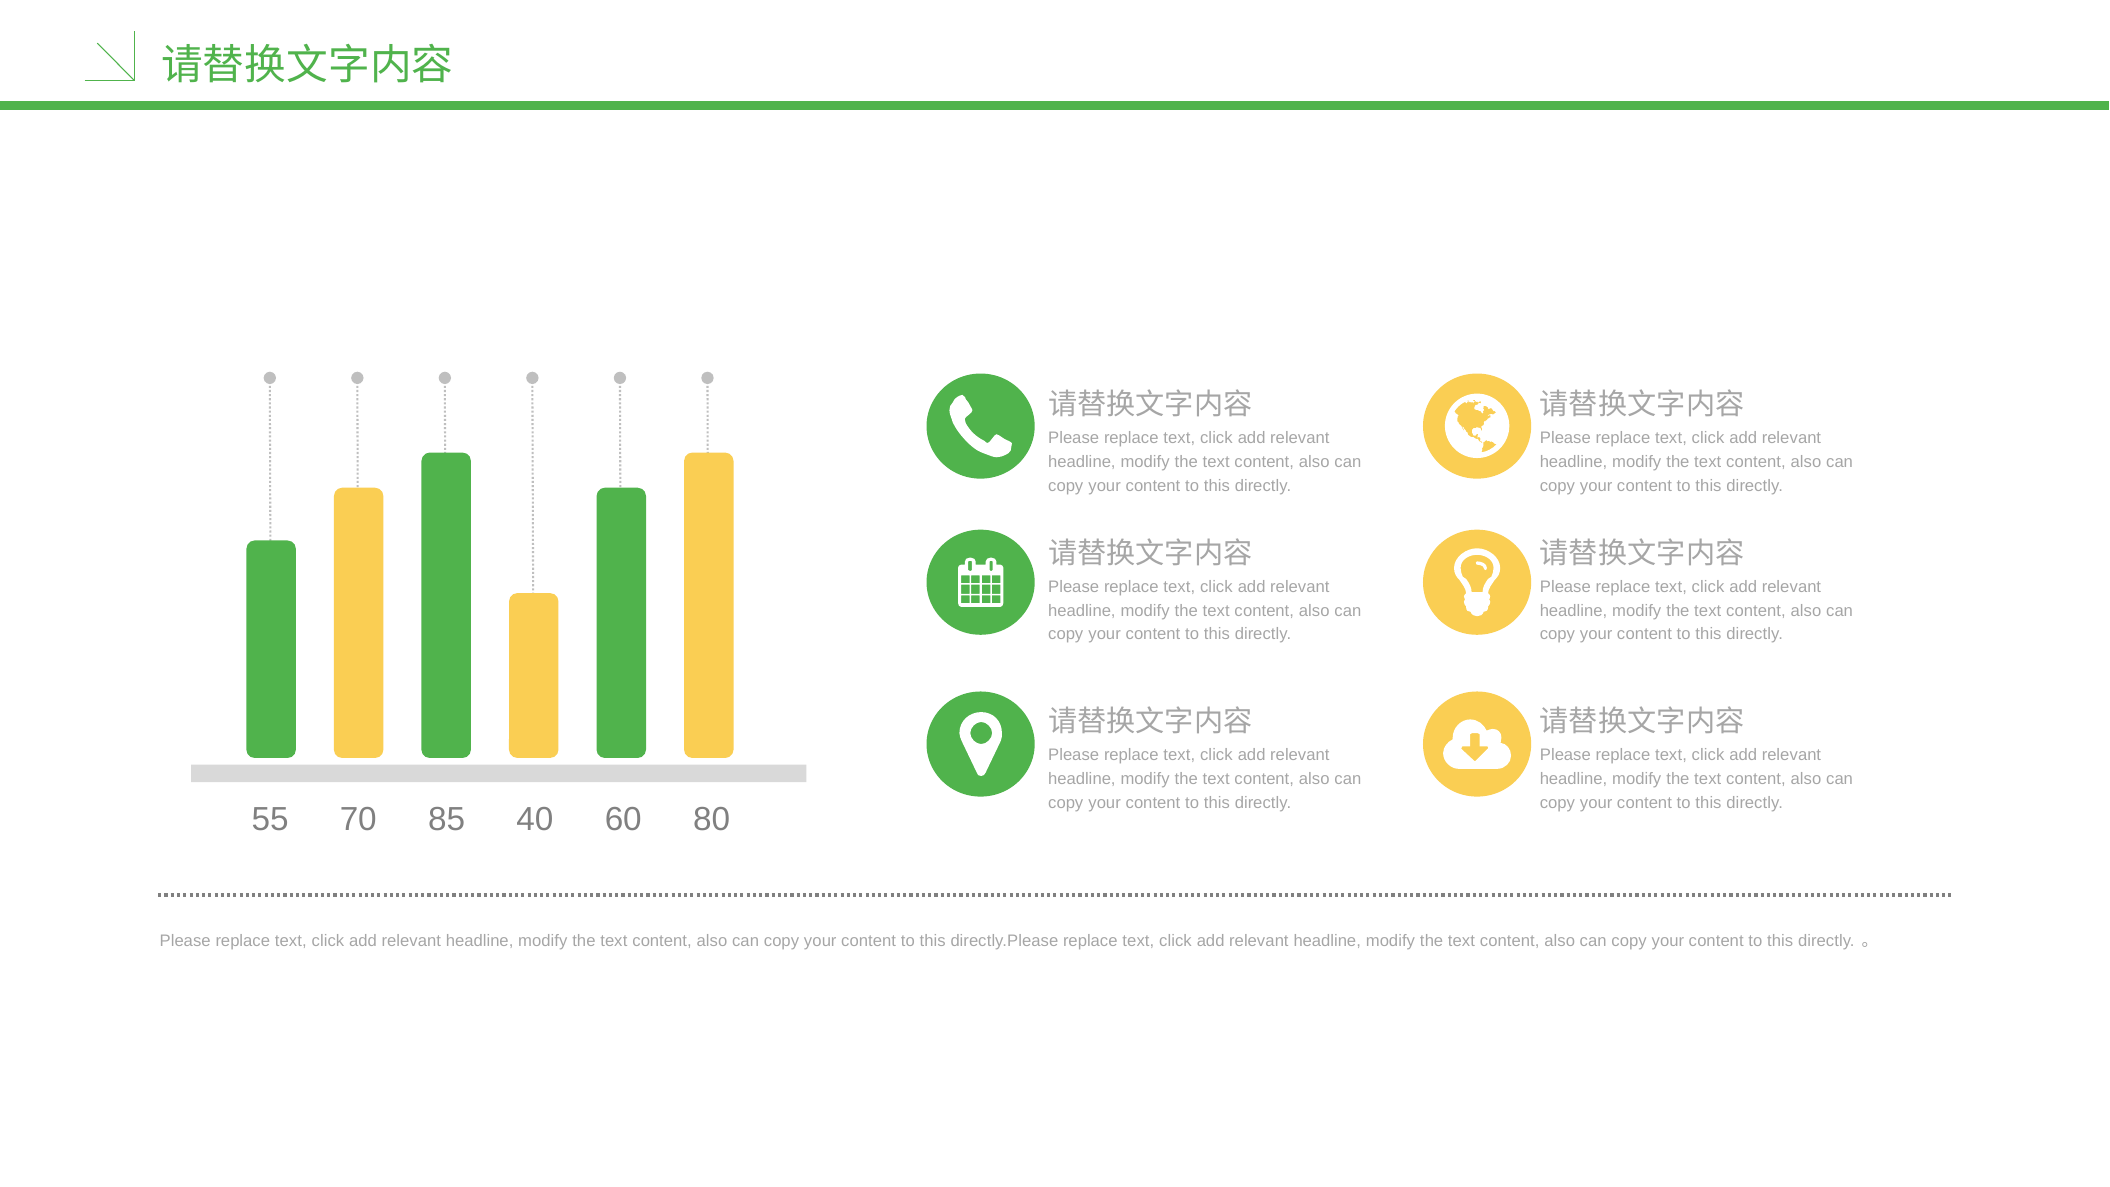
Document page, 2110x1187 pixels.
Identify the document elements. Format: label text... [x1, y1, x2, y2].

text_box 80 [692, 789, 731, 837]
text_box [421, 377, 471, 758]
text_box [926, 529, 1035, 635]
text_box 55 [251, 789, 289, 837]
text_box [190, 763, 807, 783]
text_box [926, 373, 1035, 479]
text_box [1048, 695, 1383, 811]
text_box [1048, 527, 1383, 643]
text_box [596, 377, 646, 758]
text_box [1048, 378, 1392, 494]
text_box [1539, 695, 1874, 811]
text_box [1539, 527, 1874, 643]
text_box 请替换文字内容 [145, 22, 500, 94]
text_box 40 [516, 789, 554, 837]
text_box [1422, 529, 1532, 635]
text_box 85 [428, 789, 466, 837]
text_box 70 [339, 789, 377, 837]
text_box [509, 377, 559, 758]
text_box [926, 691, 1035, 797]
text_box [1539, 378, 1874, 494]
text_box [1422, 691, 1532, 797]
text_box 60 [604, 789, 642, 837]
text_box Please replace text, click add relevant headline, modify the text content, also can copy your content to this directly.Please replace text, click add relevant headline, modify the text content, also can copy your content to this directly.。 [159, 925, 1950, 950]
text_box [684, 377, 734, 758]
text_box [1422, 373, 1532, 479]
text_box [333, 377, 384, 758]
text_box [246, 377, 296, 758]
